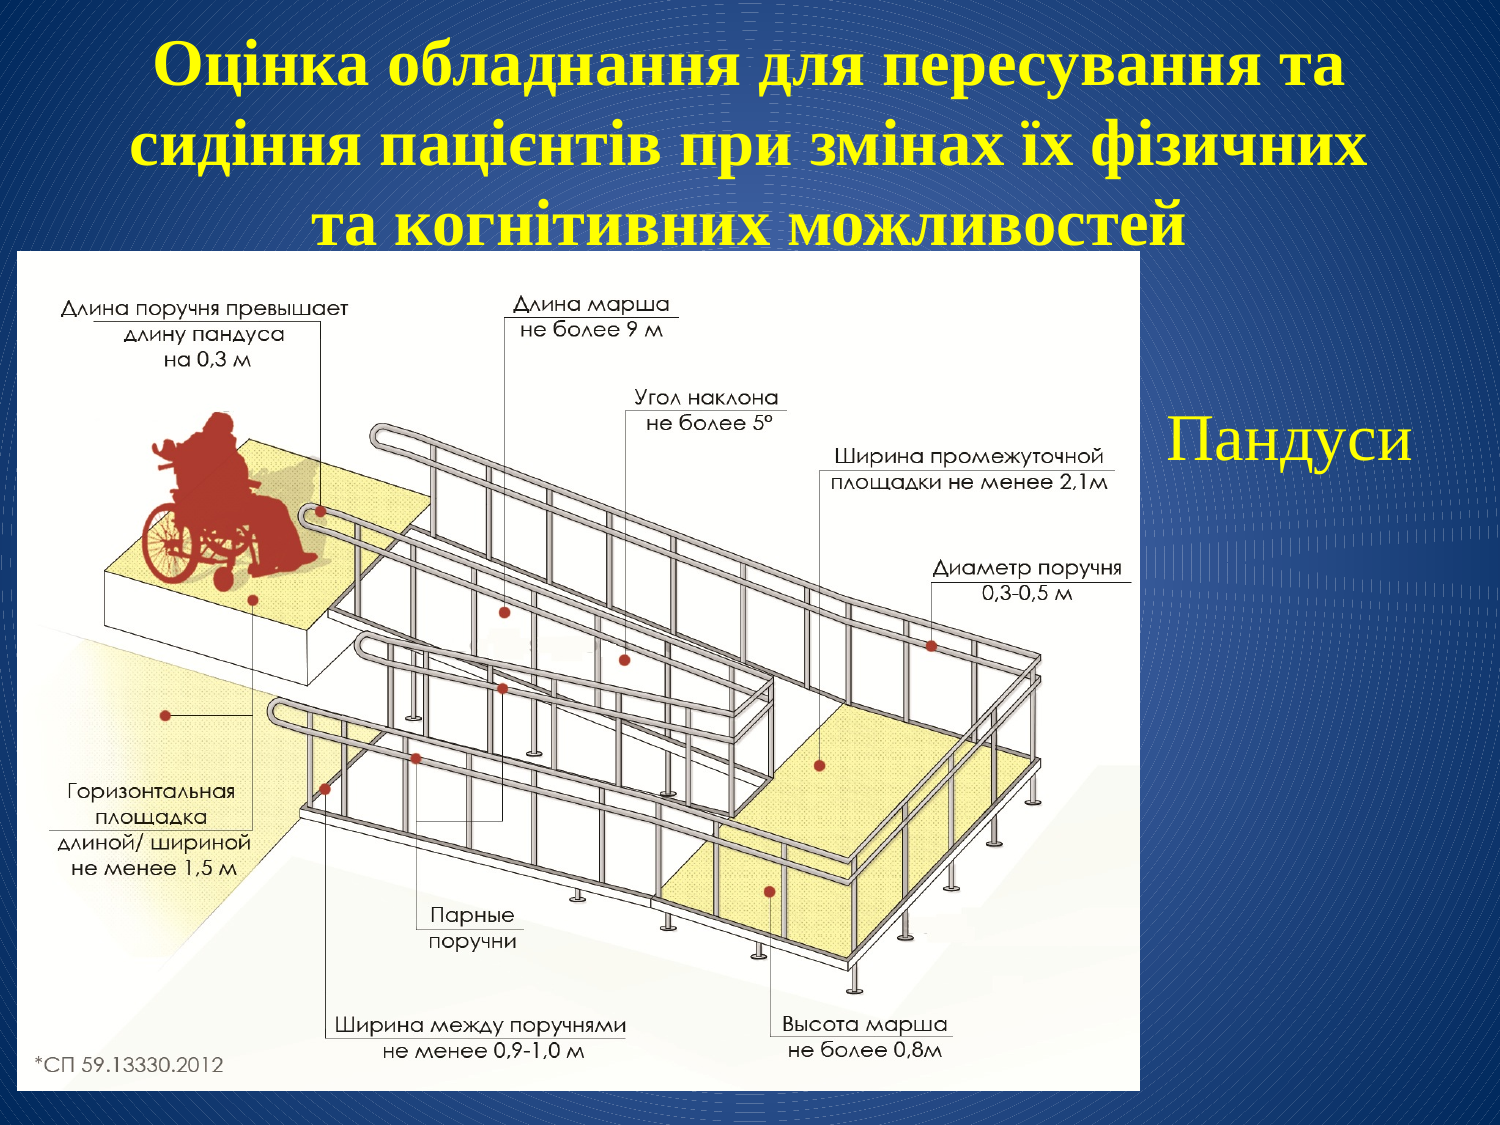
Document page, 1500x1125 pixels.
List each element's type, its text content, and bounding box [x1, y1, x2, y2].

picture [17, 251, 1140, 1091]
text_box Пандуси [1151, 386, 1459, 482]
title Оцінка обладнання для пересування та сидіння пацієнтів при змінах їх фізичних та когнітивних можливостей [75, 45, 1425, 233]
